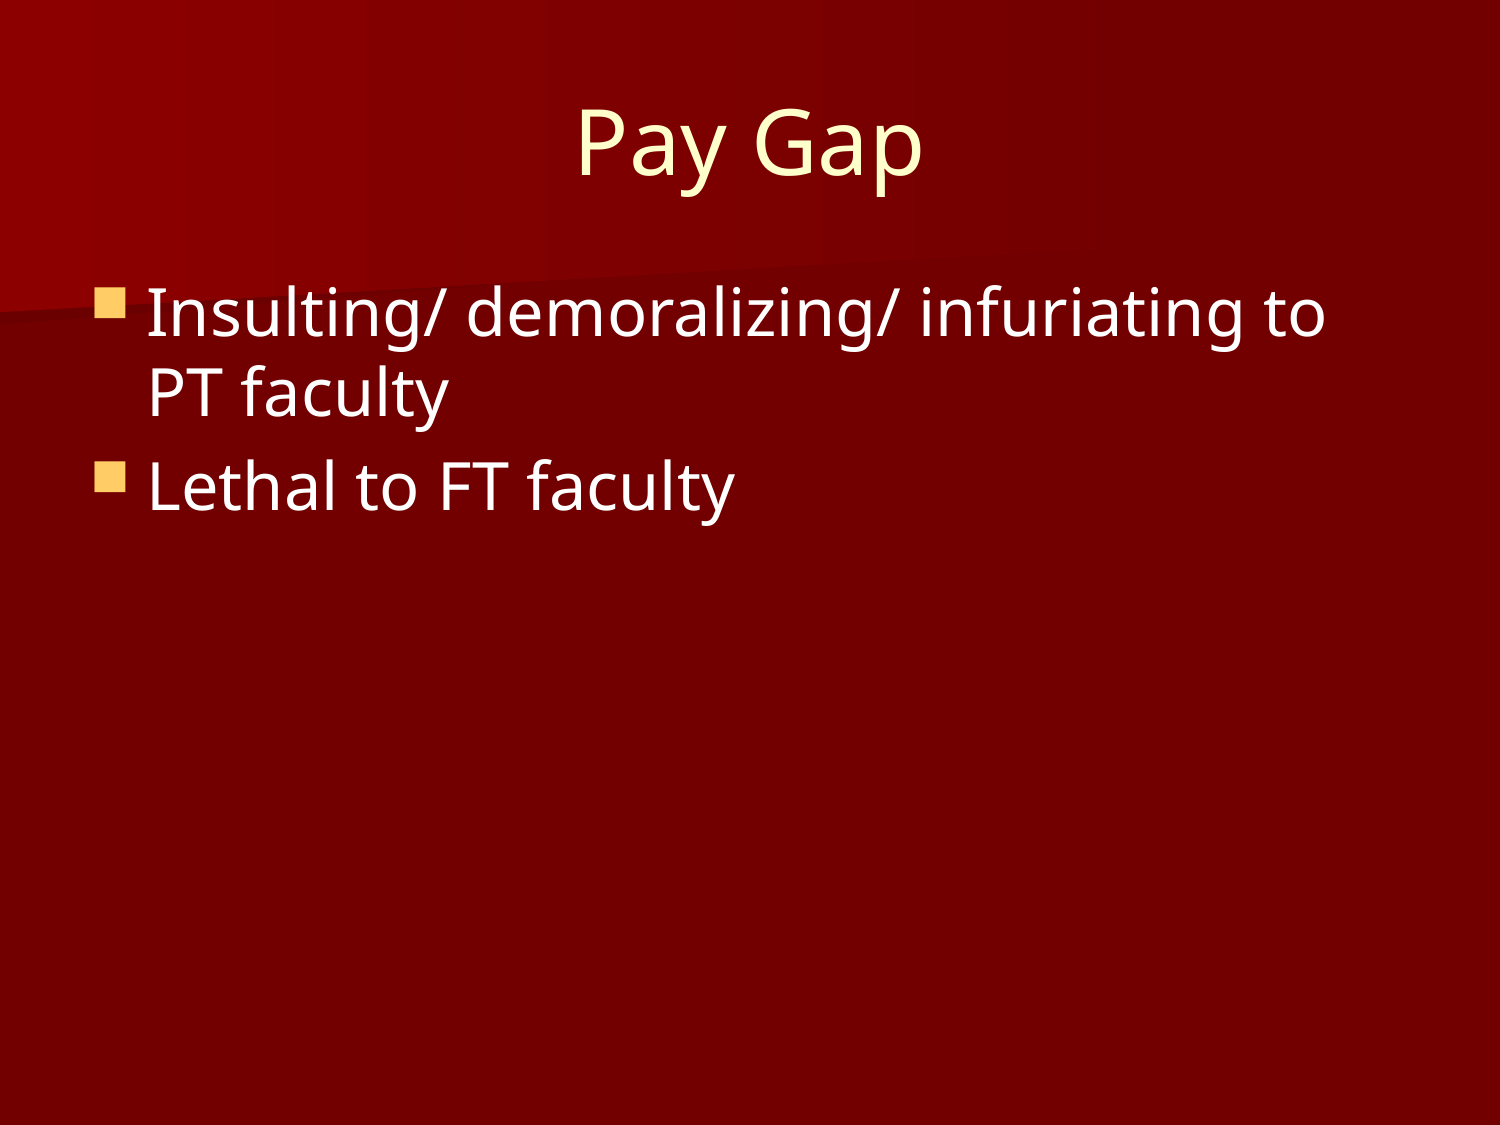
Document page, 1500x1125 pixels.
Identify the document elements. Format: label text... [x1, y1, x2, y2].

list Insulting/ demoralizing/ infuriating to PT faculty Lethal to FT faculty [75, 262, 1425, 1000]
title Pay Gap [75, 45, 1425, 233]
